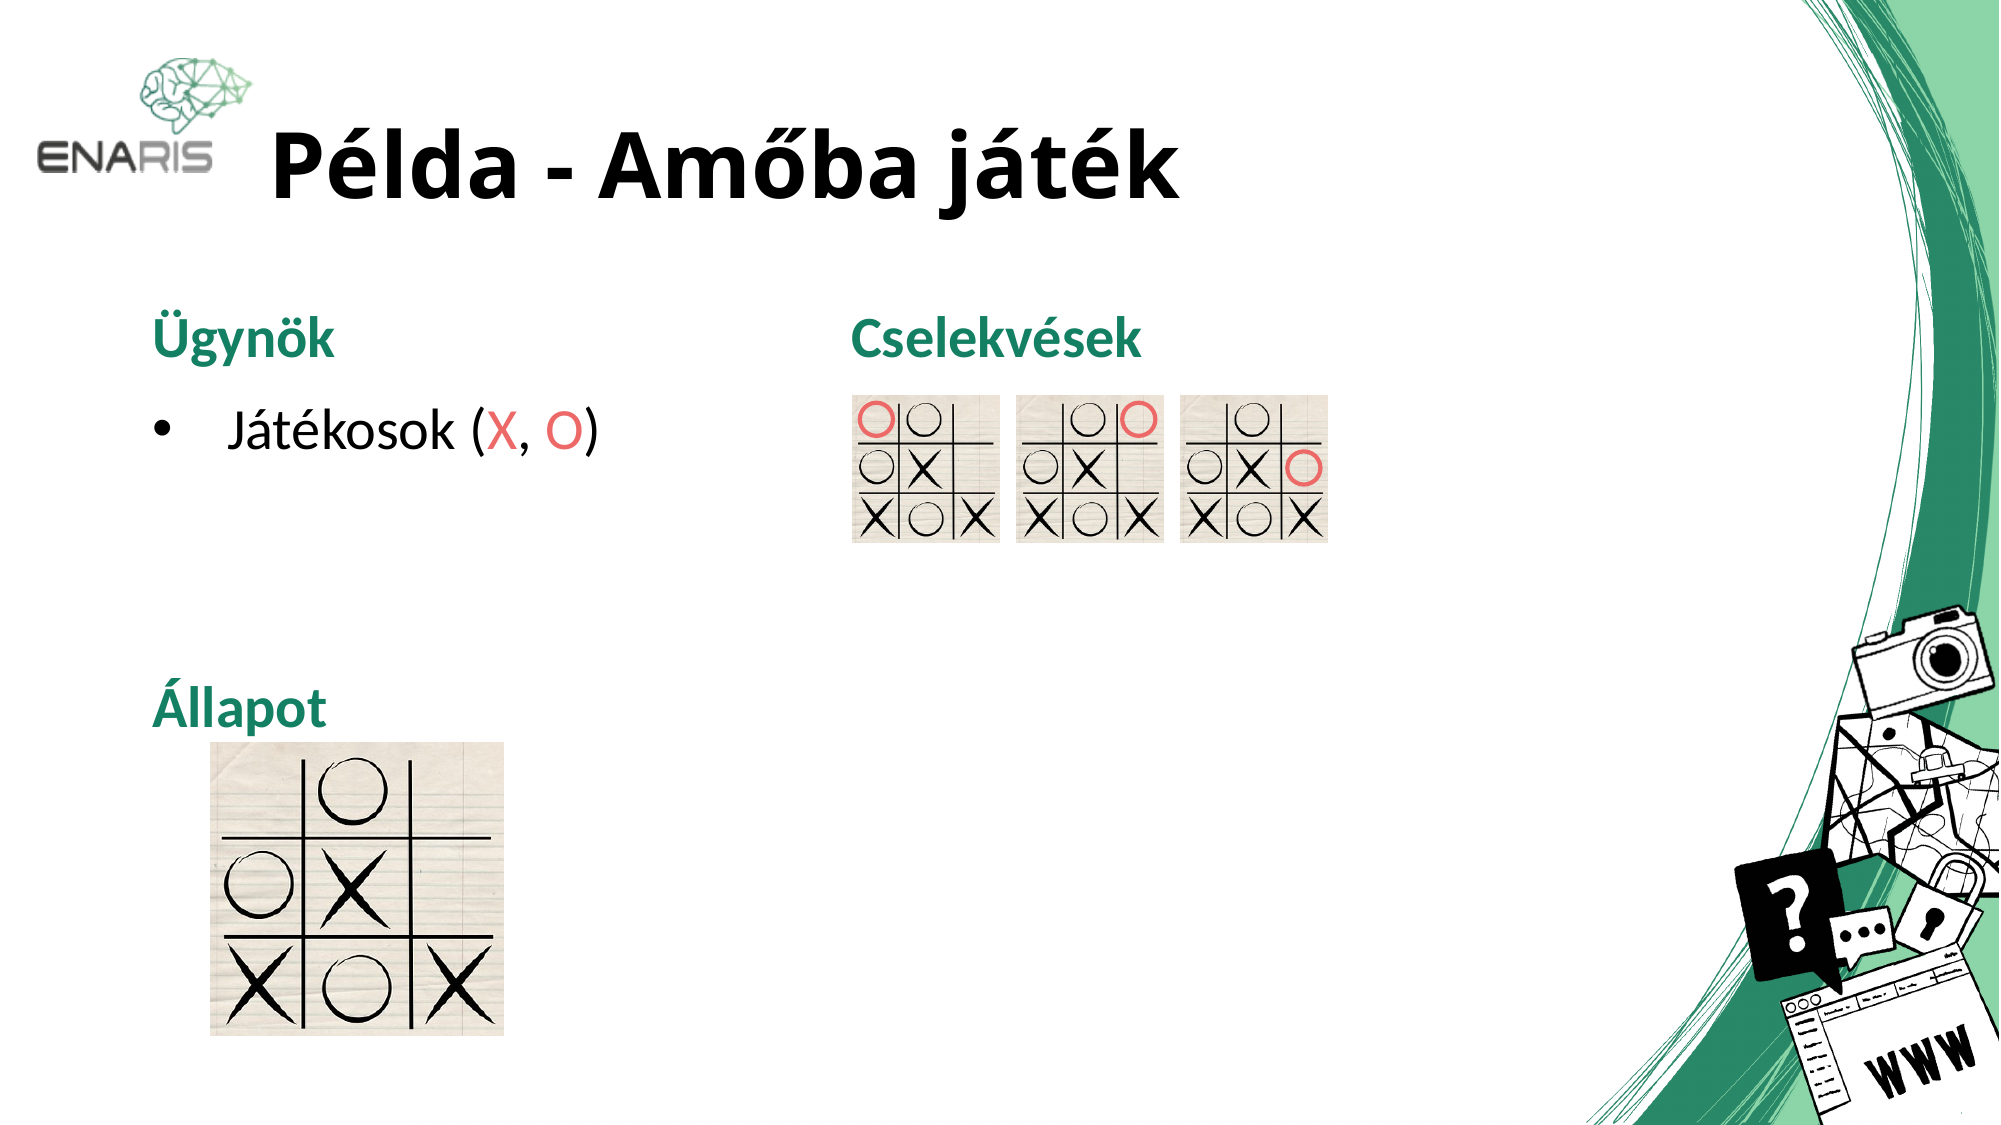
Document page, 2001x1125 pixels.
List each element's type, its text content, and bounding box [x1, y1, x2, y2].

picture [210, 0, 1999, 1125]
text_box Példa - Amőba játék [253, 59, 1863, 278]
text_box Cselekvések [836, 299, 1401, 1014]
picture [37, 58, 254, 173]
text_box Ügynök Játékosok (X, O) Állapot [137, 299, 702, 1014]
